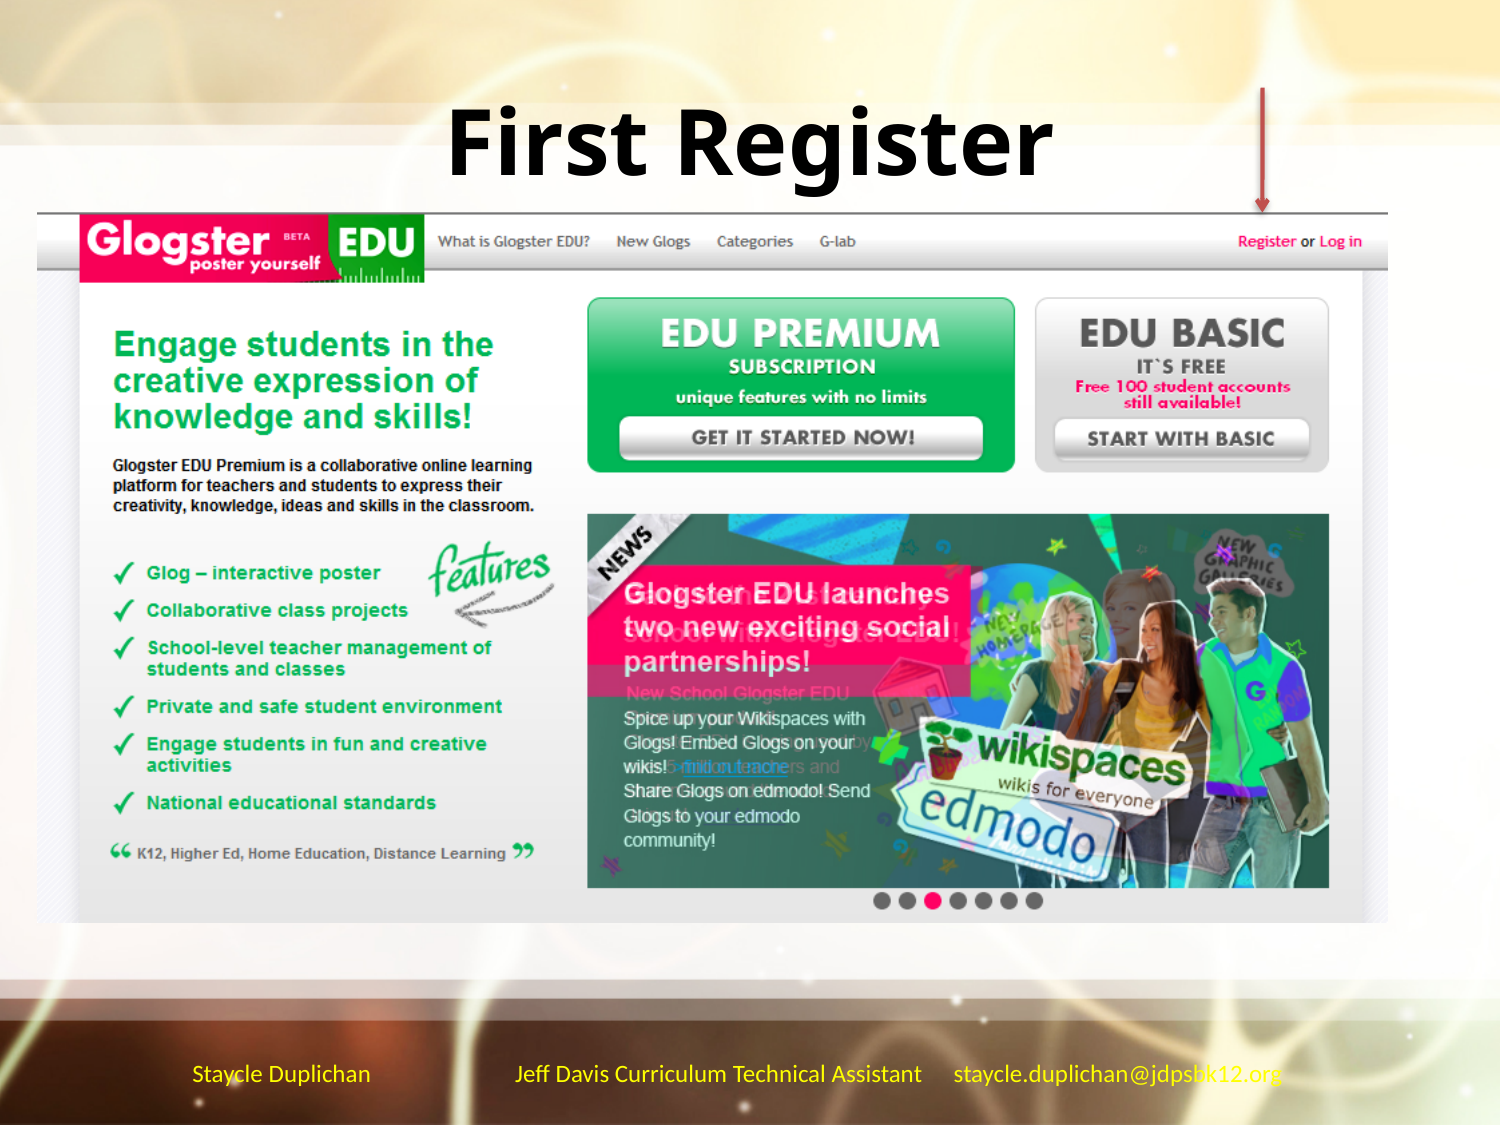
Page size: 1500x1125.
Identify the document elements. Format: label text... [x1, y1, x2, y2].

title First Register [75, 45, 1425, 233]
picture [0, 0, 1500, 1125]
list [37, 212, 1388, 924]
footer Staycle Duplichan Jeff Davis Curriculum Technical Assistant staycle.duplichan@jdpsbk12.org [37, 1042, 1438, 1103]
